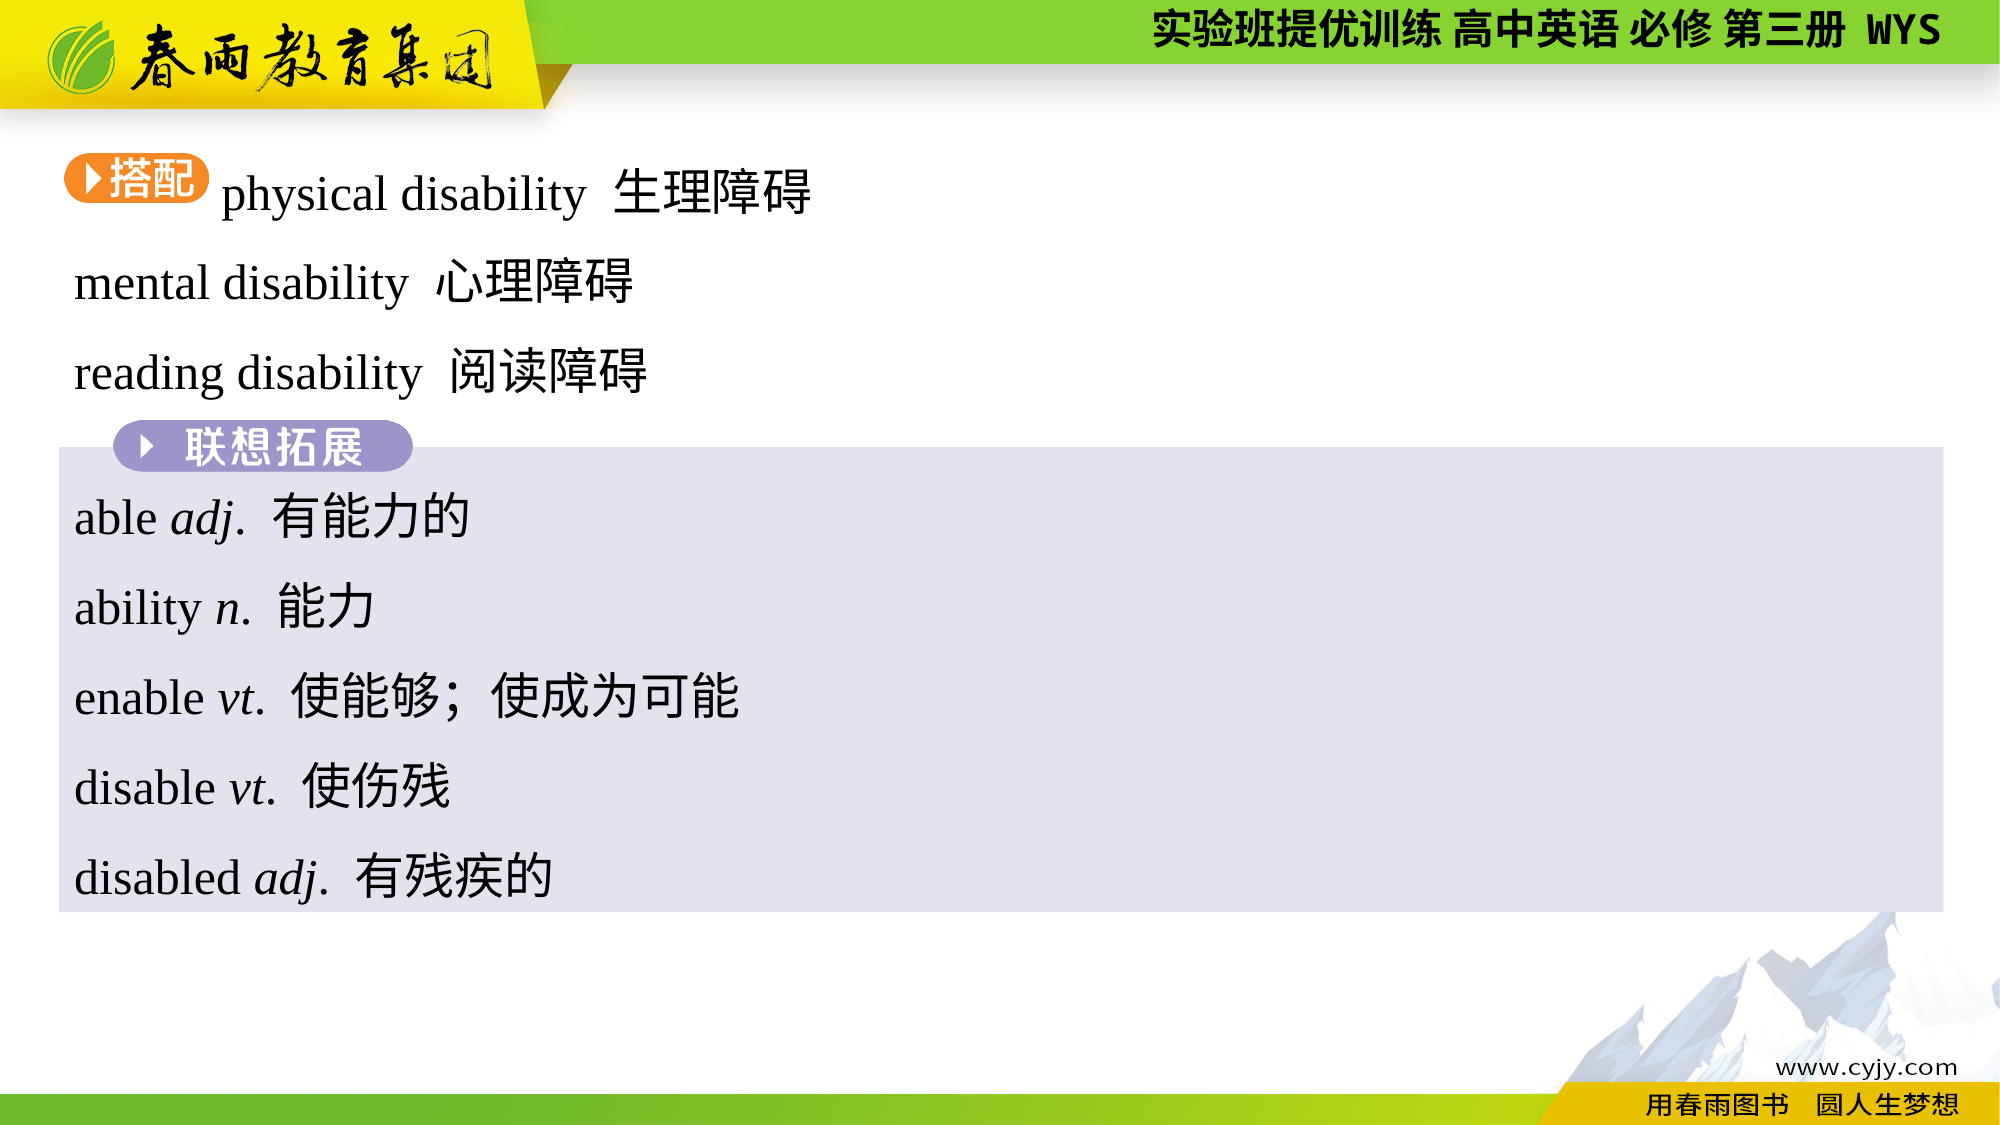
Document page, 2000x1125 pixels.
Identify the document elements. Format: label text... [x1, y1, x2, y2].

list physical disability 生理障碍 mental disability 心理障碍 reading disability 阅读障碍 [59, 122, 1944, 399]
picture [0, 0, 2000, 1125]
text_box able adj. 有能力的 ability n. 能力 enable vt. 使能够；使成为可能 disable vt. 使伤残 disabled adj. 有残疾的 [59, 447, 1944, 913]
